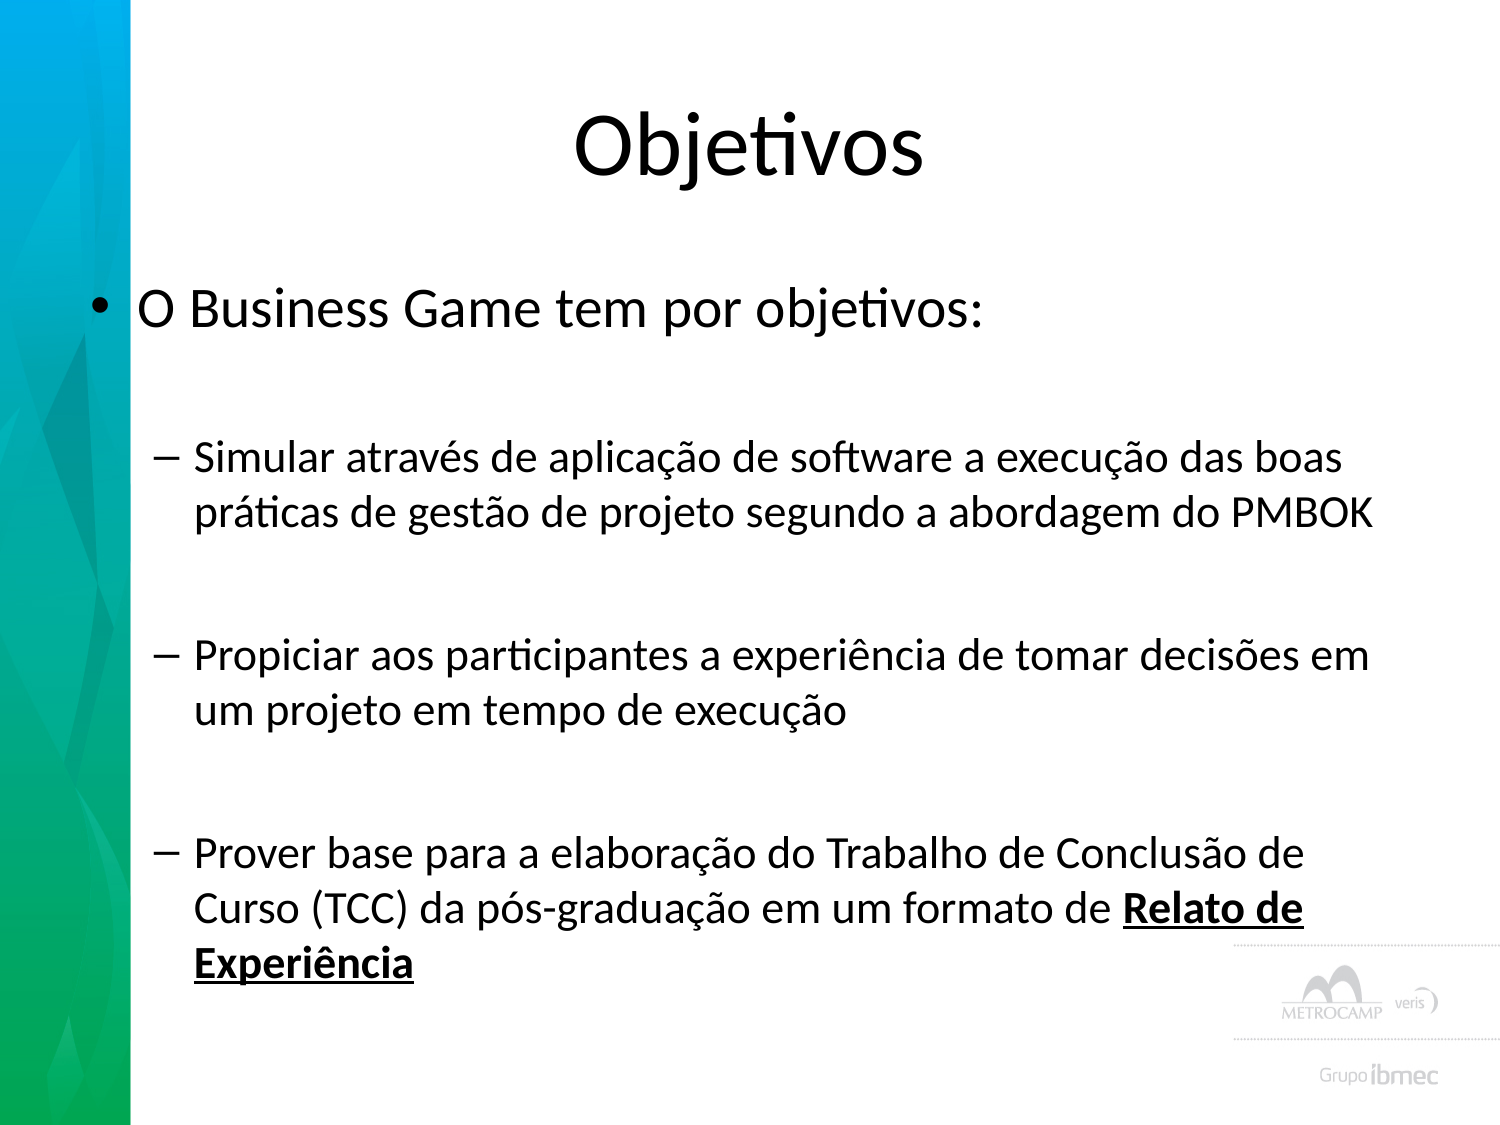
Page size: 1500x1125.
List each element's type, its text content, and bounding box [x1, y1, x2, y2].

list O Business Game tem por objetivos: Simular através de aplicação de software a execução das boas práticas de gestão de projeto segundo a abordagem do PMBOK Propiciar aos participantes a experiência de tomar decisões em um projeto em tempo de execução Prover base para a elaboração do Trabalho de Conclusão de Curso (TCC) da pós-graduação em um formato de Relato de Experiência [75, 262, 1425, 1005]
picture [0, 0, 1500, 1125]
title Objetivos [75, 45, 1425, 233]
